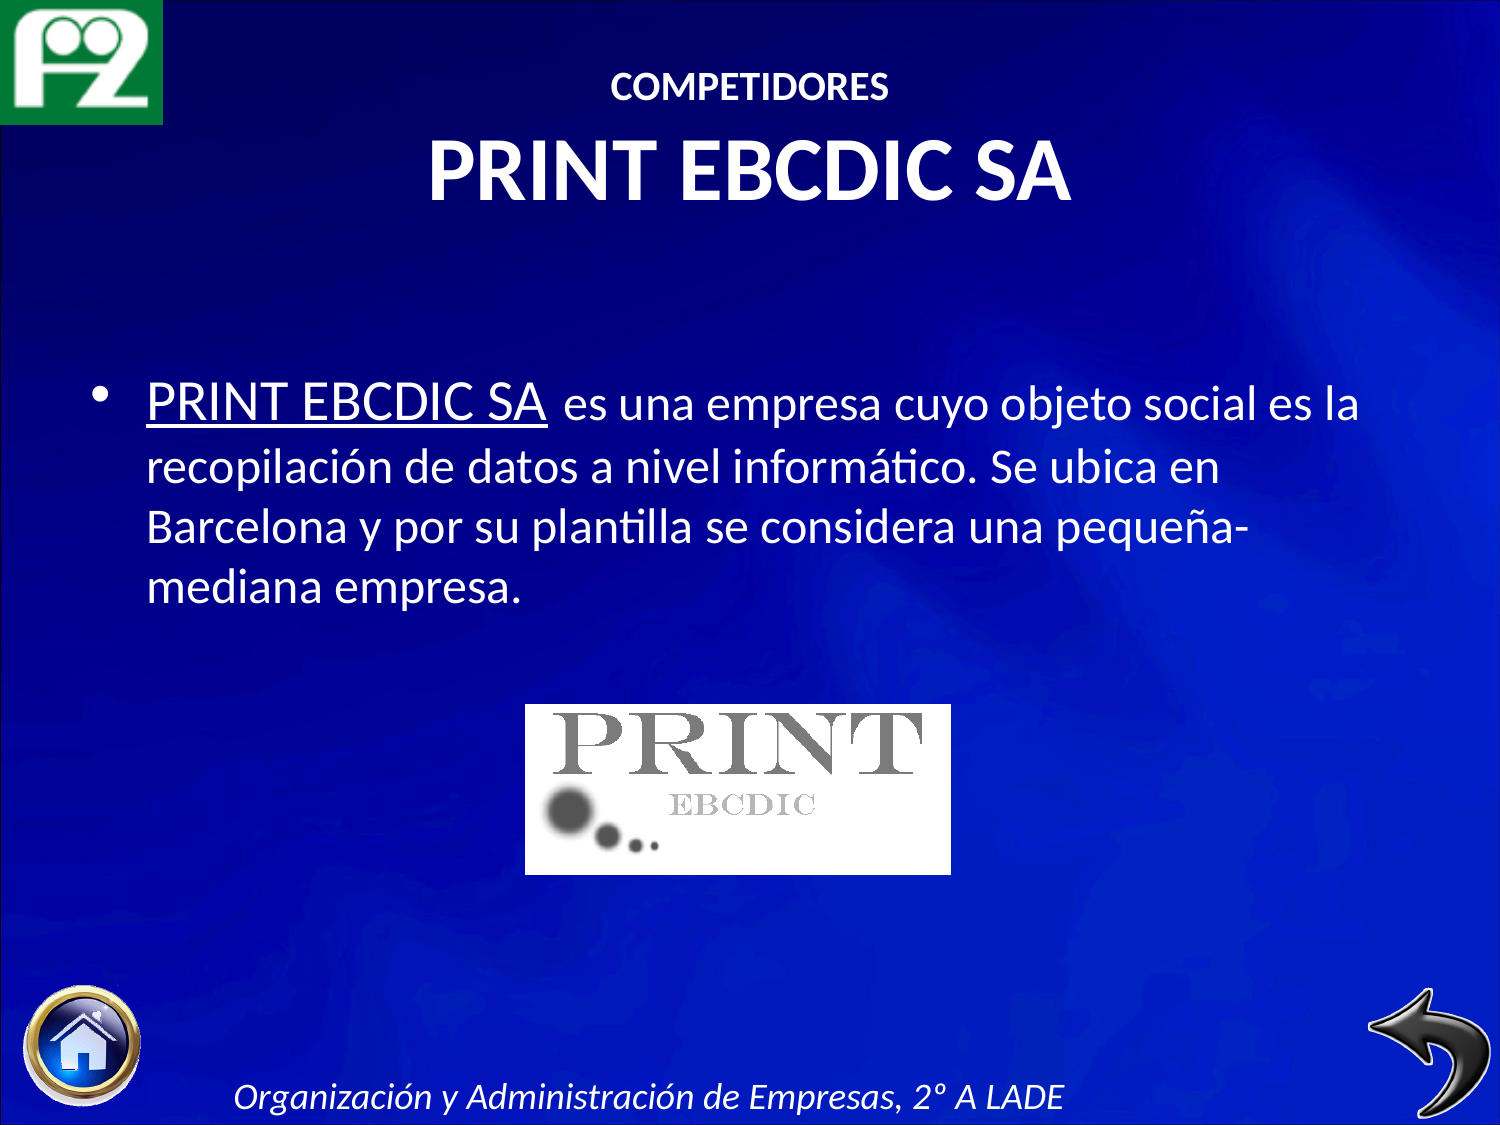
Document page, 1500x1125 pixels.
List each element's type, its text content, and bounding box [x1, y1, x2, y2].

picture [0, 0, 1500, 1125]
text_box Organización y Administración de Empresas, 2º A LADE [218, 1064, 1199, 1125]
list PRINT EBCDIC SA es una empresa cuyo objeto social es la recopilación de datos a nivel informático. Se ubica en Barcelona y por su plantilla se considera una pequeña-mediana empresa. [74, 262, 1426, 1006]
title COMPETIDORES PRINT EBCDIC SA [74, 44, 1426, 233]
